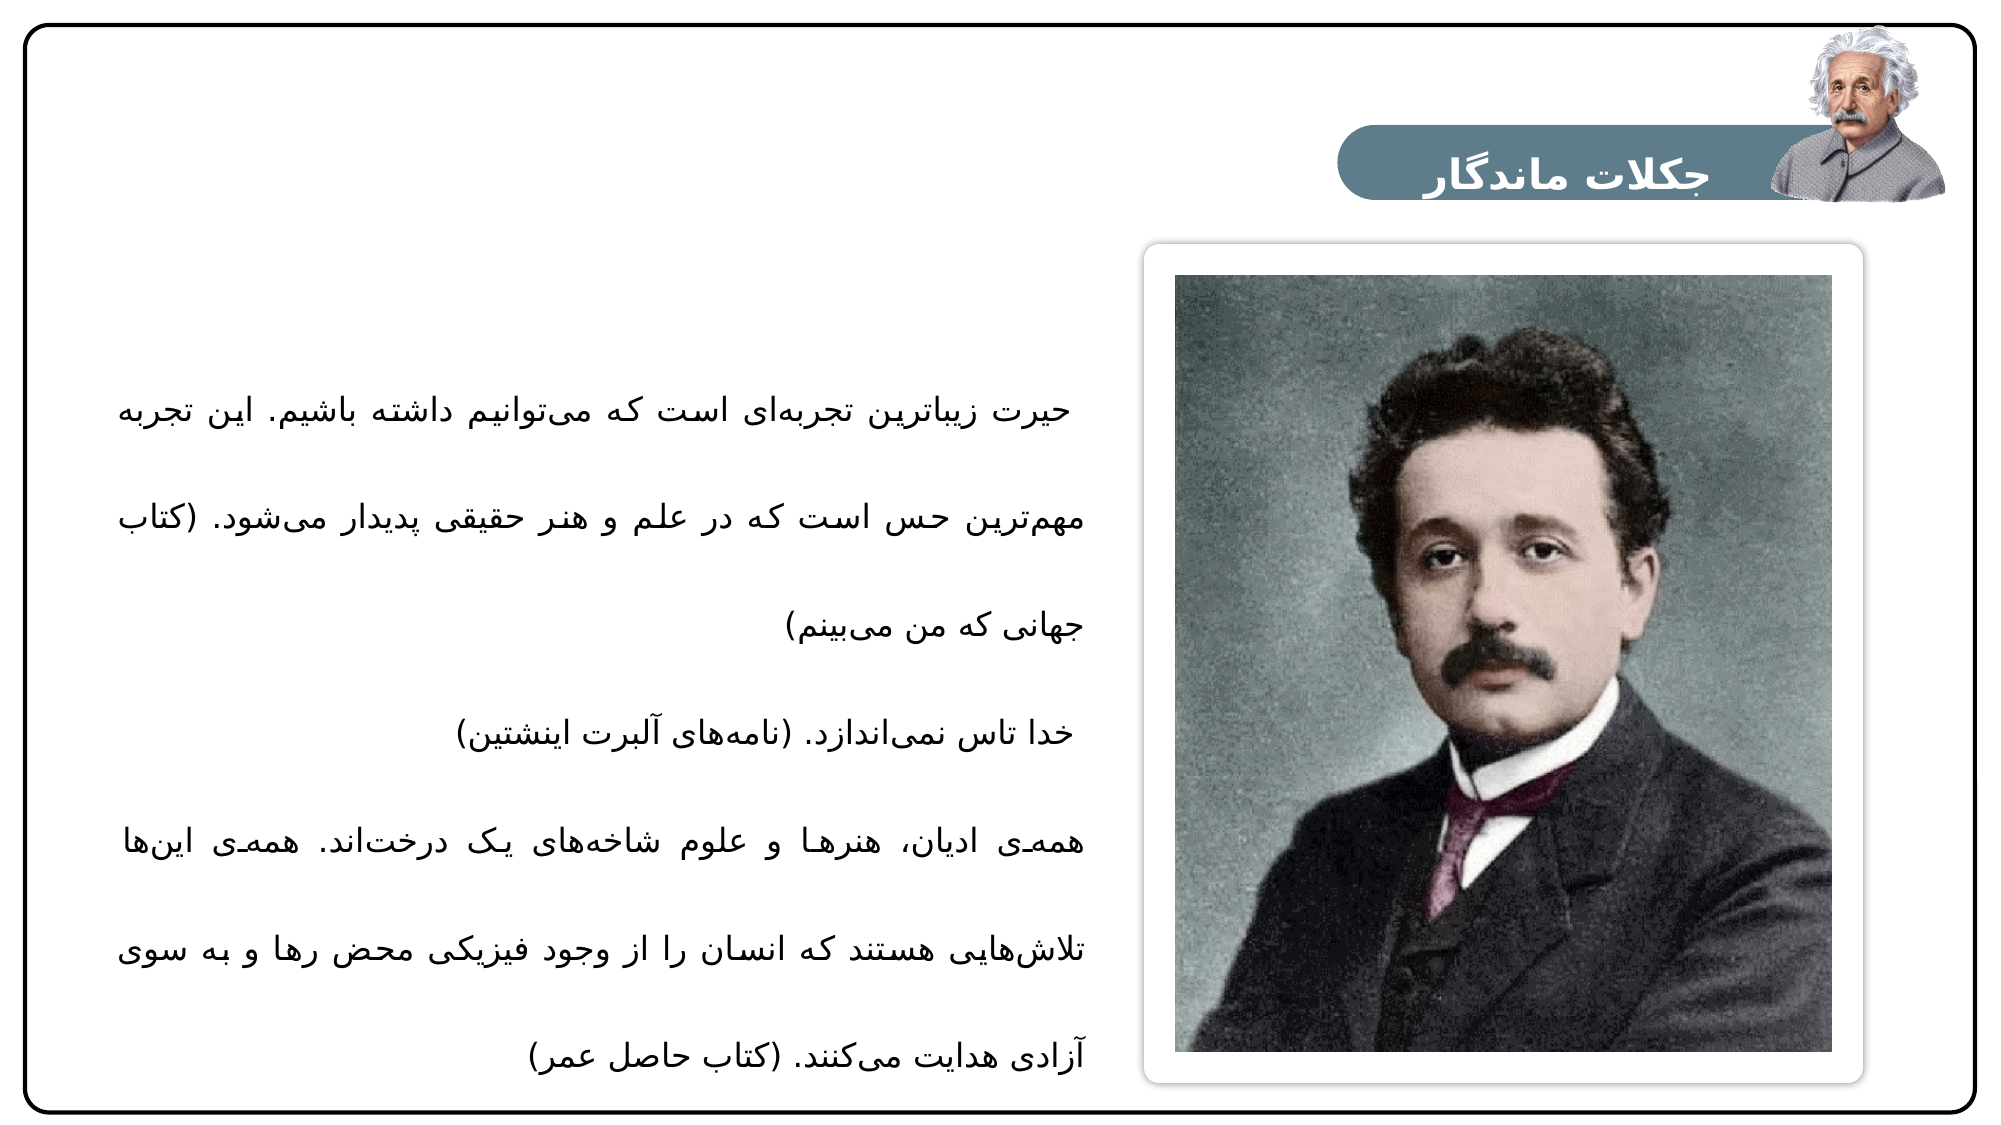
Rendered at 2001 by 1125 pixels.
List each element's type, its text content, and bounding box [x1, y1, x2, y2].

picture [1761, 14, 1954, 213]
picture [1174, 274, 1832, 1053]
text_box حیرت زیباترین تجربه‌ای است که می‌توانیم داشته باشیم. این تجربه مهم‌ترین حس است که در علم و هنر حقیقی پدیدار می‌شود. (کتاب جهانی که من می‌بینم) خدا تاس نمی‌اندازد. (نامه‌های آلبرت اینشتین) همه‌ی ادیان، هنرها و علوم شاخه‌های یک درخت‌اند. همه‌ی این‌ها تلاش‌هایی هستند که انسان را از وجود فیزیکی محض رها و به سوی آزادی هدایت می‌کنند. (کتاب حاصل عمر) [99, 312, 1100, 1082]
text_box جکلات ماندگار [1349, 115, 1788, 206]
